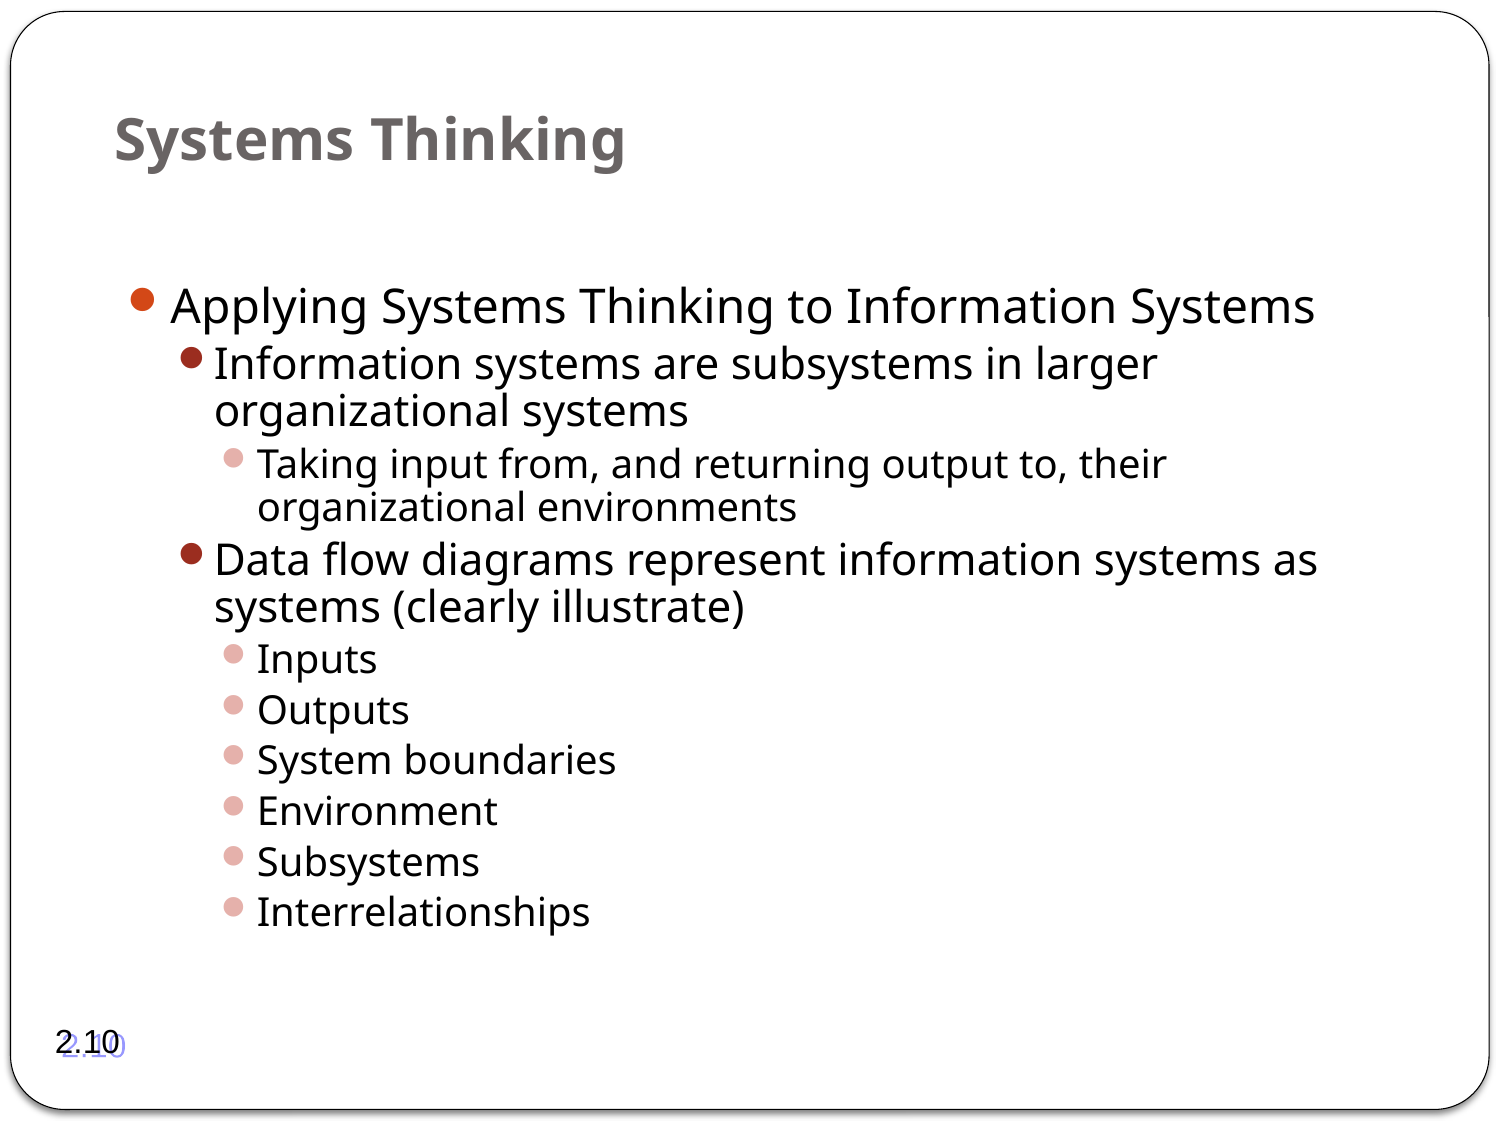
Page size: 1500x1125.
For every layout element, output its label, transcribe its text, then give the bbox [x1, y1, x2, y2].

list Applying Systems Thinking to Information Systems Information systems are subsystems in larger organizational systems Taking input from, and returning output to, their organizational environments Data flow diagrams represent information systems as systems (clearly illustrate) Inputs Outputs System boundaries Environment Subsystems Interrelationships [112, 275, 1388, 950]
text_box 2.10 [37, 1012, 138, 1107]
title Systems Thinking [99, 75, 1375, 188]
